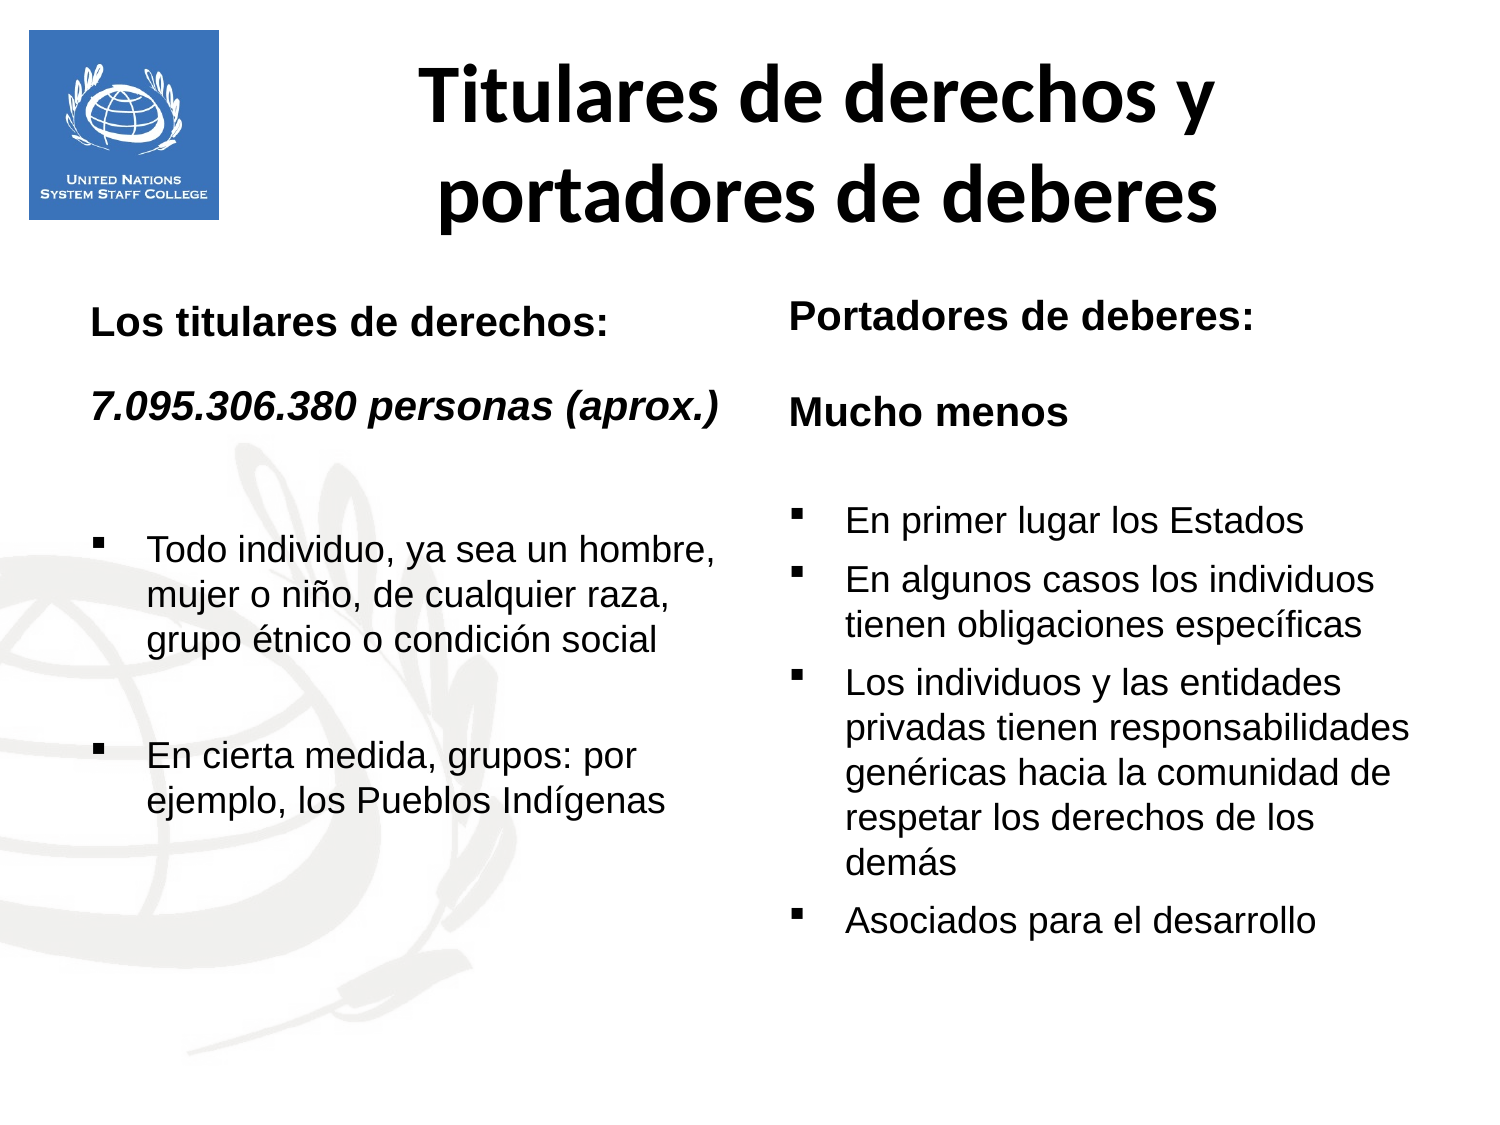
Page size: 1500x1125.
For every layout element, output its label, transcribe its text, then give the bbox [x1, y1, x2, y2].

title Titulares de derechos y portadores de deberes [229, 44, 1426, 233]
list Los titulares de derechos: 7.095.306.380 personas (aprox.) Todo individuo, ya sea un hombre, mujer o niño, de cualquier raza, grupo étnico o condición social En cierta medida, grupos: por ejemplo, los Pueblos Indígenas [74, 262, 738, 1006]
picture [29, 30, 219, 220]
list Portadores de deberes: Mucho menos En primer lugar los Estados En algunos casos los individuos tienen obligaciones específicas Los individuos y las entidades privadas tienen responsabilidades genéricas hacia la comunidad de respetar los derechos de los demás Asociados para el desarrollo [773, 290, 1437, 1034]
